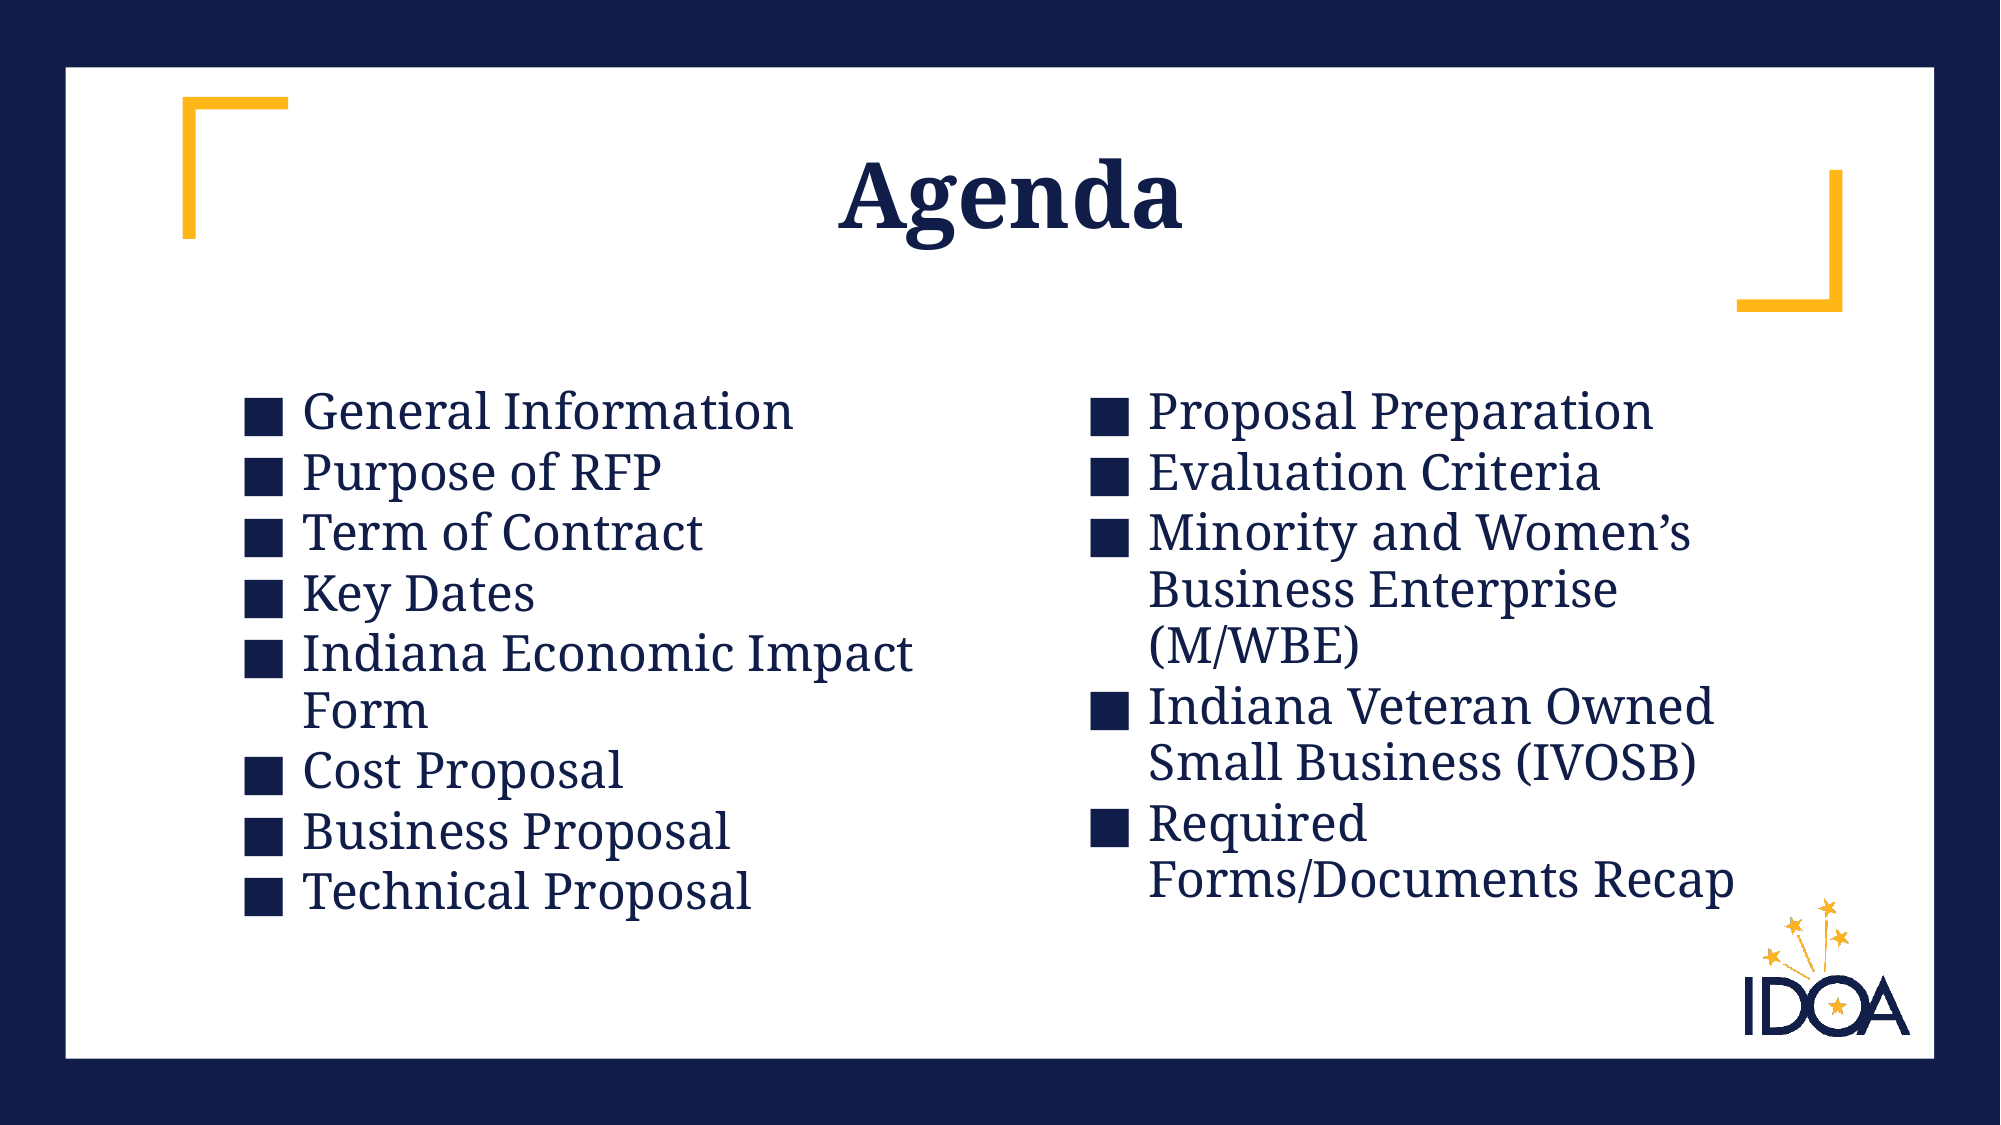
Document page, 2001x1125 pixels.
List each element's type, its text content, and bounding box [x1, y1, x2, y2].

list General Information Purpose of RFP Term of Contract Key Dates Indiana Economic Impact Form Cost Proposal Business Proposal Technical Proposal [225, 376, 954, 963]
title Agenda [225, 142, 1800, 279]
picture [1702, 857, 1959, 1114]
list Proposal Preparation Evaluation Criteria Minority and Women’s Business Enterprise (M/WBE) Indiana Veteran Owned Small Business (IVOSB) Required Forms/Documents Recap [1071, 376, 1800, 983]
